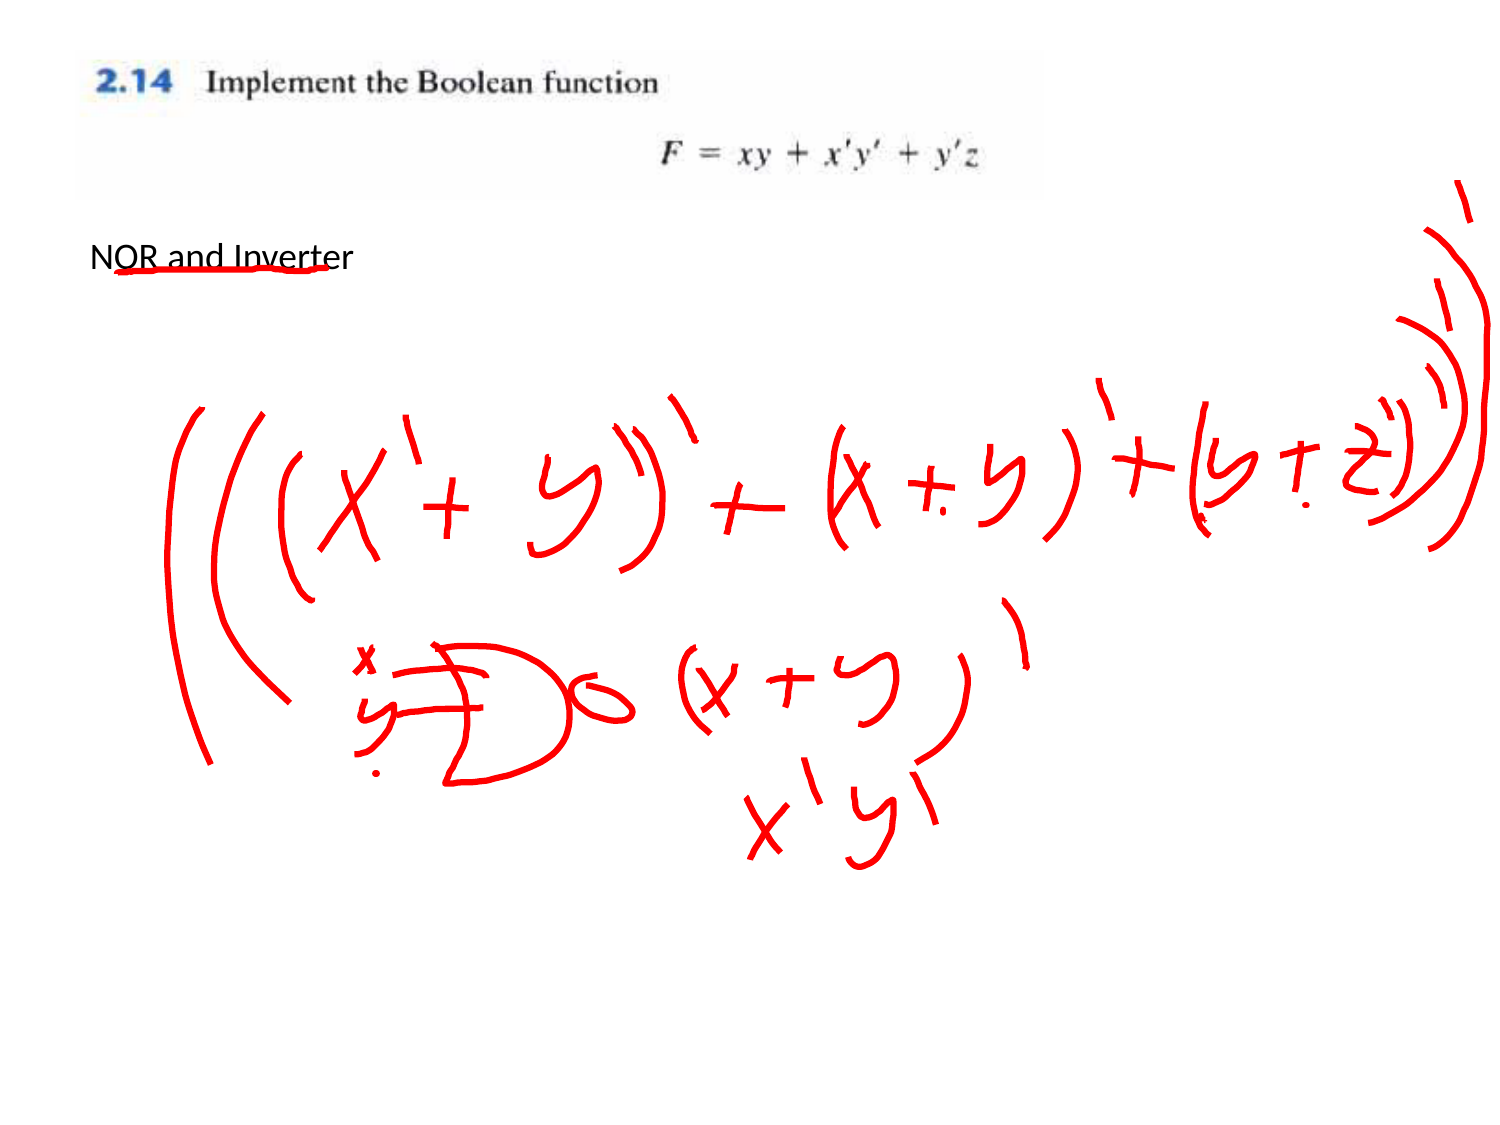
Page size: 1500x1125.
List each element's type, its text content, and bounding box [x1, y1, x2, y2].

text_box [280, 453, 313, 602]
text_box [318, 501, 353, 552]
text_box [1456, 180, 1472, 223]
text_box [733, 482, 742, 505]
text_box [353, 659, 366, 675]
text_box [1294, 451, 1302, 493]
text_box [405, 414, 420, 465]
text_box [745, 796, 782, 854]
text_box [529, 456, 600, 556]
text_box [925, 486, 931, 512]
text_box [1191, 401, 1211, 537]
text_box [619, 428, 664, 572]
text_box [1346, 450, 1378, 454]
text_box [829, 425, 848, 550]
text_box [354, 449, 386, 499]
text_box [845, 454, 880, 528]
text_box [447, 477, 454, 506]
text_box [1280, 445, 1320, 457]
text_box [1113, 457, 1175, 470]
text_box [715, 663, 737, 698]
text_box [846, 479, 858, 497]
text_box [908, 482, 956, 489]
text_box [613, 425, 643, 477]
text_box [1001, 599, 1028, 670]
text_box [847, 786, 895, 868]
text_box [1135, 436, 1141, 460]
text_box [1043, 429, 1079, 542]
text_box [978, 443, 1024, 526]
text_box [116, 265, 329, 274]
text_box [712, 504, 786, 509]
text_box [213, 412, 291, 704]
text_box [431, 642, 571, 785]
text_box [1379, 397, 1393, 421]
text_box [915, 654, 969, 764]
text_box [766, 803, 789, 833]
text_box [668, 394, 698, 442]
text_box [929, 465, 933, 484]
text_box NOR and Inverter [75, 224, 488, 285]
text_box [392, 667, 488, 679]
text_box [366, 646, 374, 658]
text_box [835, 654, 898, 726]
text_box [354, 698, 395, 756]
text_box [343, 470, 379, 562]
text_box [359, 647, 375, 674]
text_box [725, 508, 735, 535]
text_box [1097, 377, 1113, 421]
text_box [445, 508, 450, 539]
text_box [784, 681, 791, 708]
text_box [911, 771, 937, 825]
text_box [1209, 437, 1256, 506]
text_box [396, 706, 484, 716]
text_box [570, 674, 634, 722]
text_box [1354, 425, 1376, 451]
text_box [706, 694, 716, 708]
text_box [858, 465, 866, 479]
text_box [166, 407, 212, 765]
text_box [1130, 463, 1140, 496]
text_box [1368, 317, 1427, 524]
text_box [700, 669, 729, 717]
text_box [680, 646, 711, 735]
picture [74, 49, 1044, 201]
text_box [1424, 227, 1489, 550]
text_box [1344, 454, 1374, 493]
text_box [749, 832, 766, 861]
text_box [803, 757, 821, 805]
text_box [768, 677, 815, 683]
